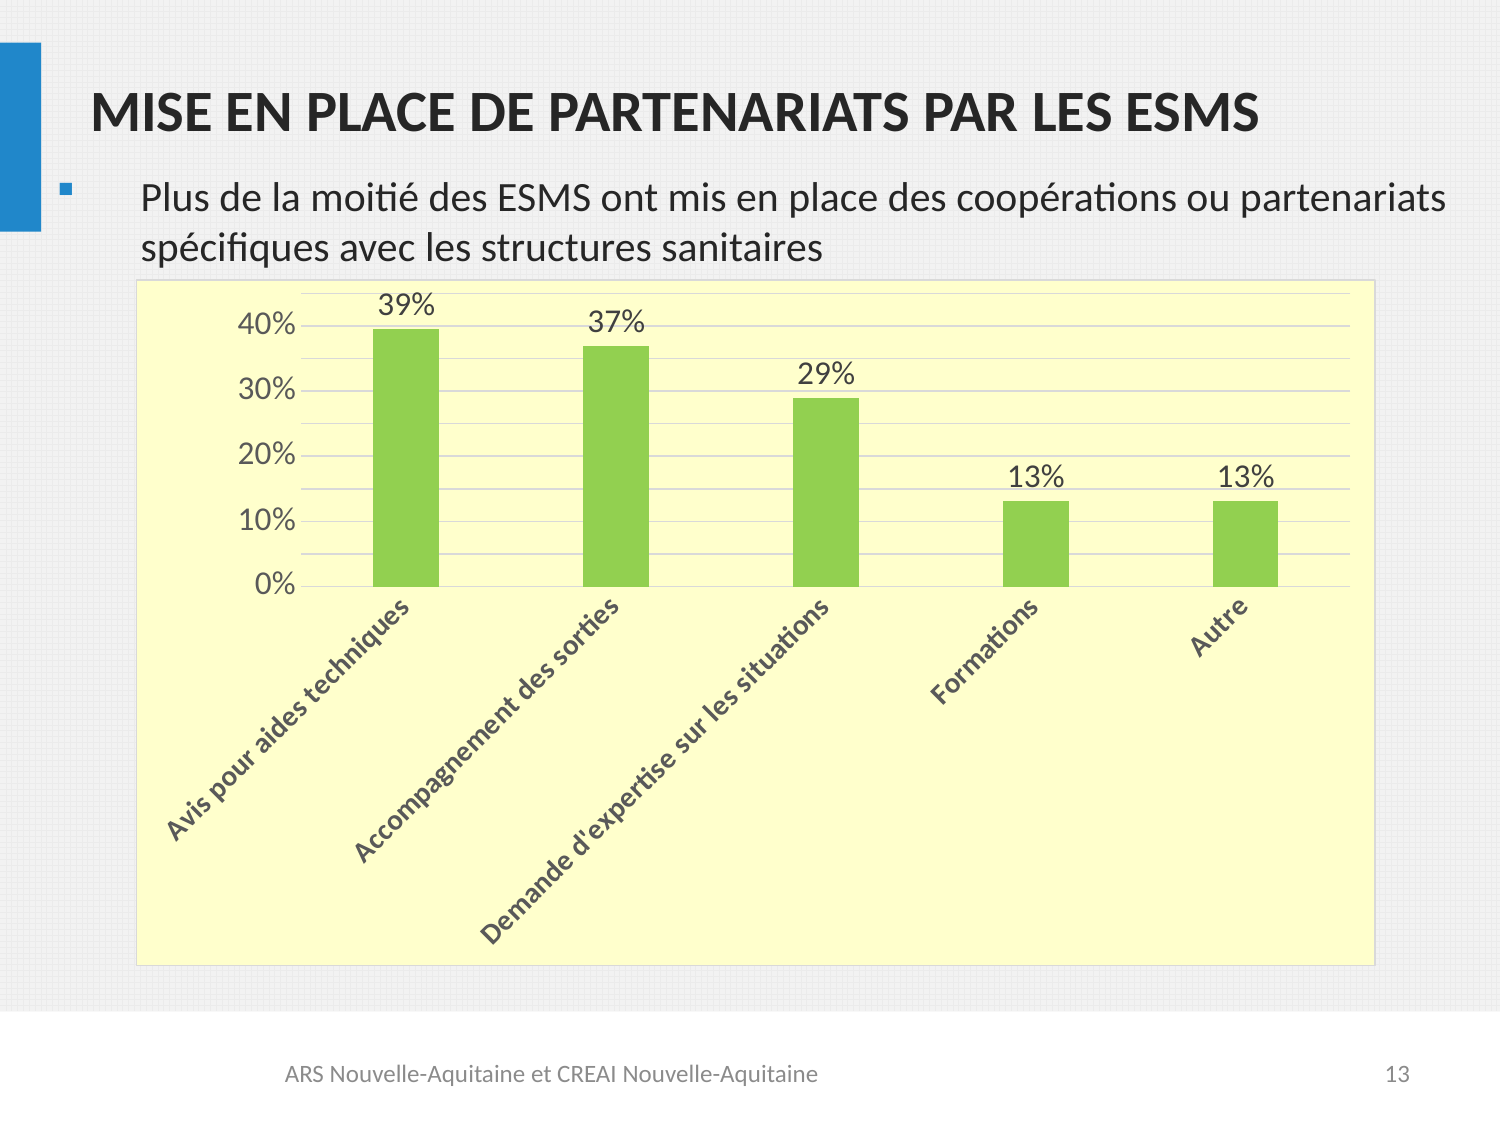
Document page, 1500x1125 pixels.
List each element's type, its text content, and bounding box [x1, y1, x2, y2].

footer ARS Nouvelle-Aquitaine et CREAI Nouvelle-Aquitaine [194, 1042, 916, 1103]
slide_number 13 [1074, 1042, 1425, 1103]
title Mise en place de partenariats par les ESMS [75, 45, 1425, 162]
list Plus de la moitié des ESMS ont mis en place des coopérations ou partenariats spécifiques avec les structures sanitaires [41, 162, 1471, 291]
chart [135, 278, 1377, 967]
